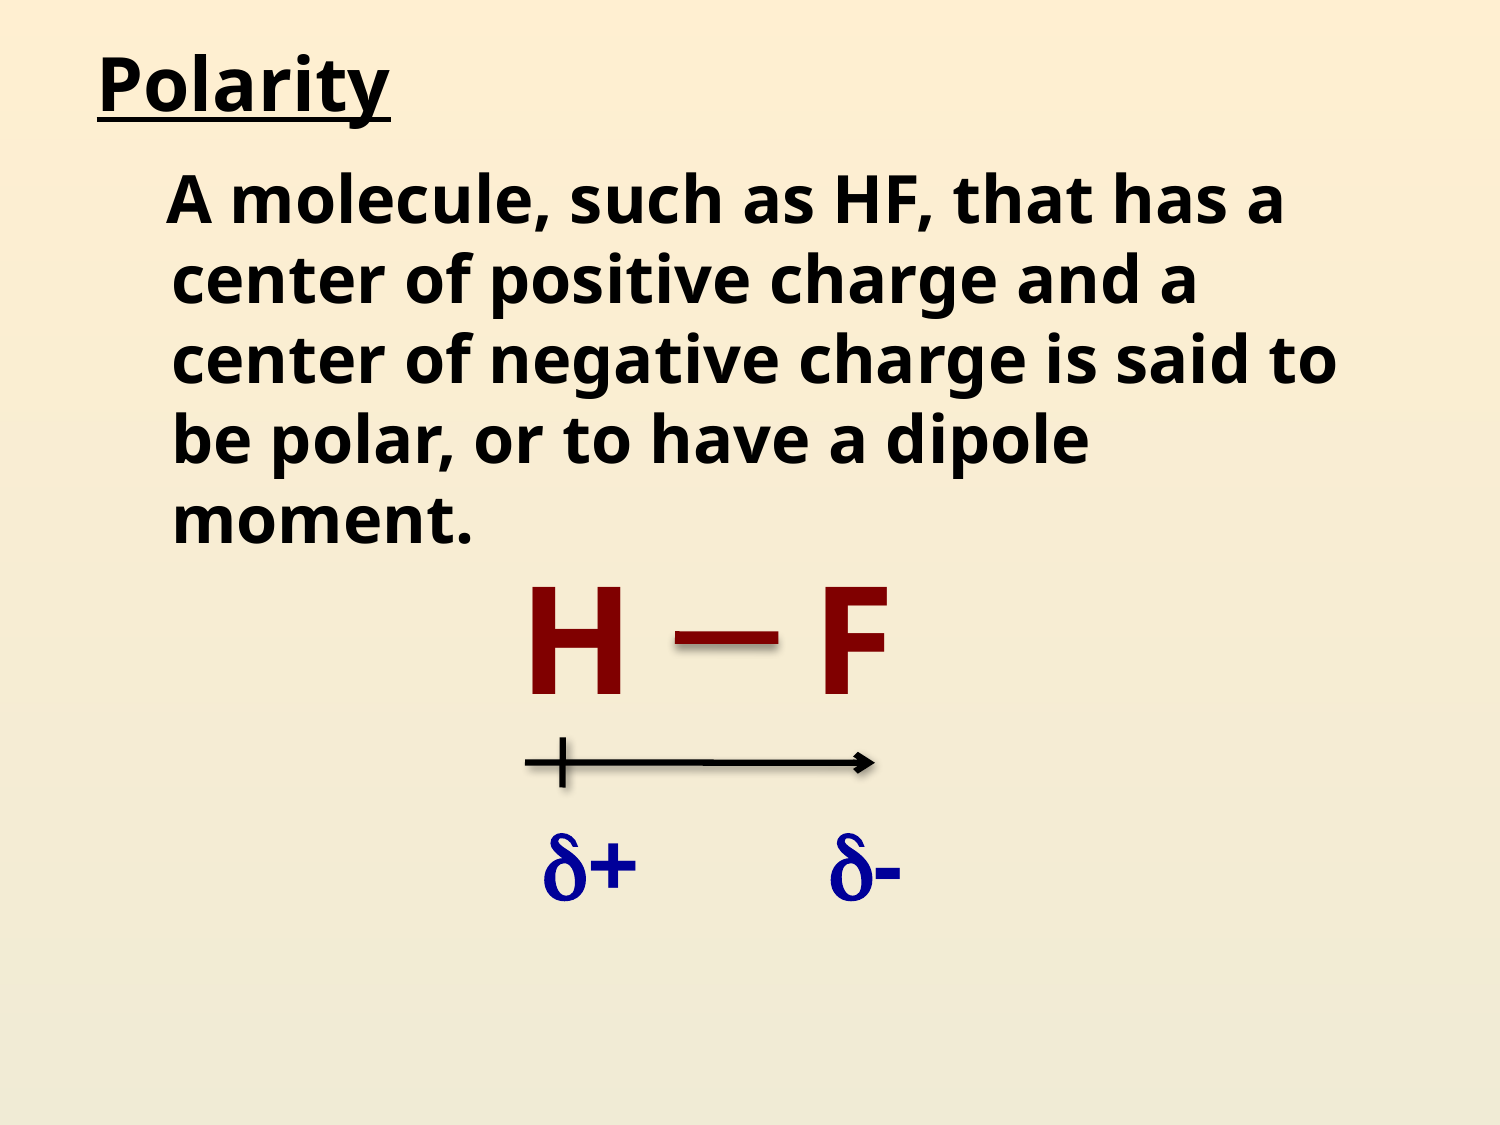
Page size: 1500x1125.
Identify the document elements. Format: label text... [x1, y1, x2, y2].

text_box - [813, 799, 919, 925]
title Polarity [37, 24, 451, 138]
list A molecule, such as HF, that has a center of positive charge and a center of negative charge is said to be polar, or to have a dipole moment. [99, 149, 1388, 563]
text_box F [719, 537, 910, 733]
text_box + [527, 799, 655, 925]
text_box H [504, 537, 649, 733]
